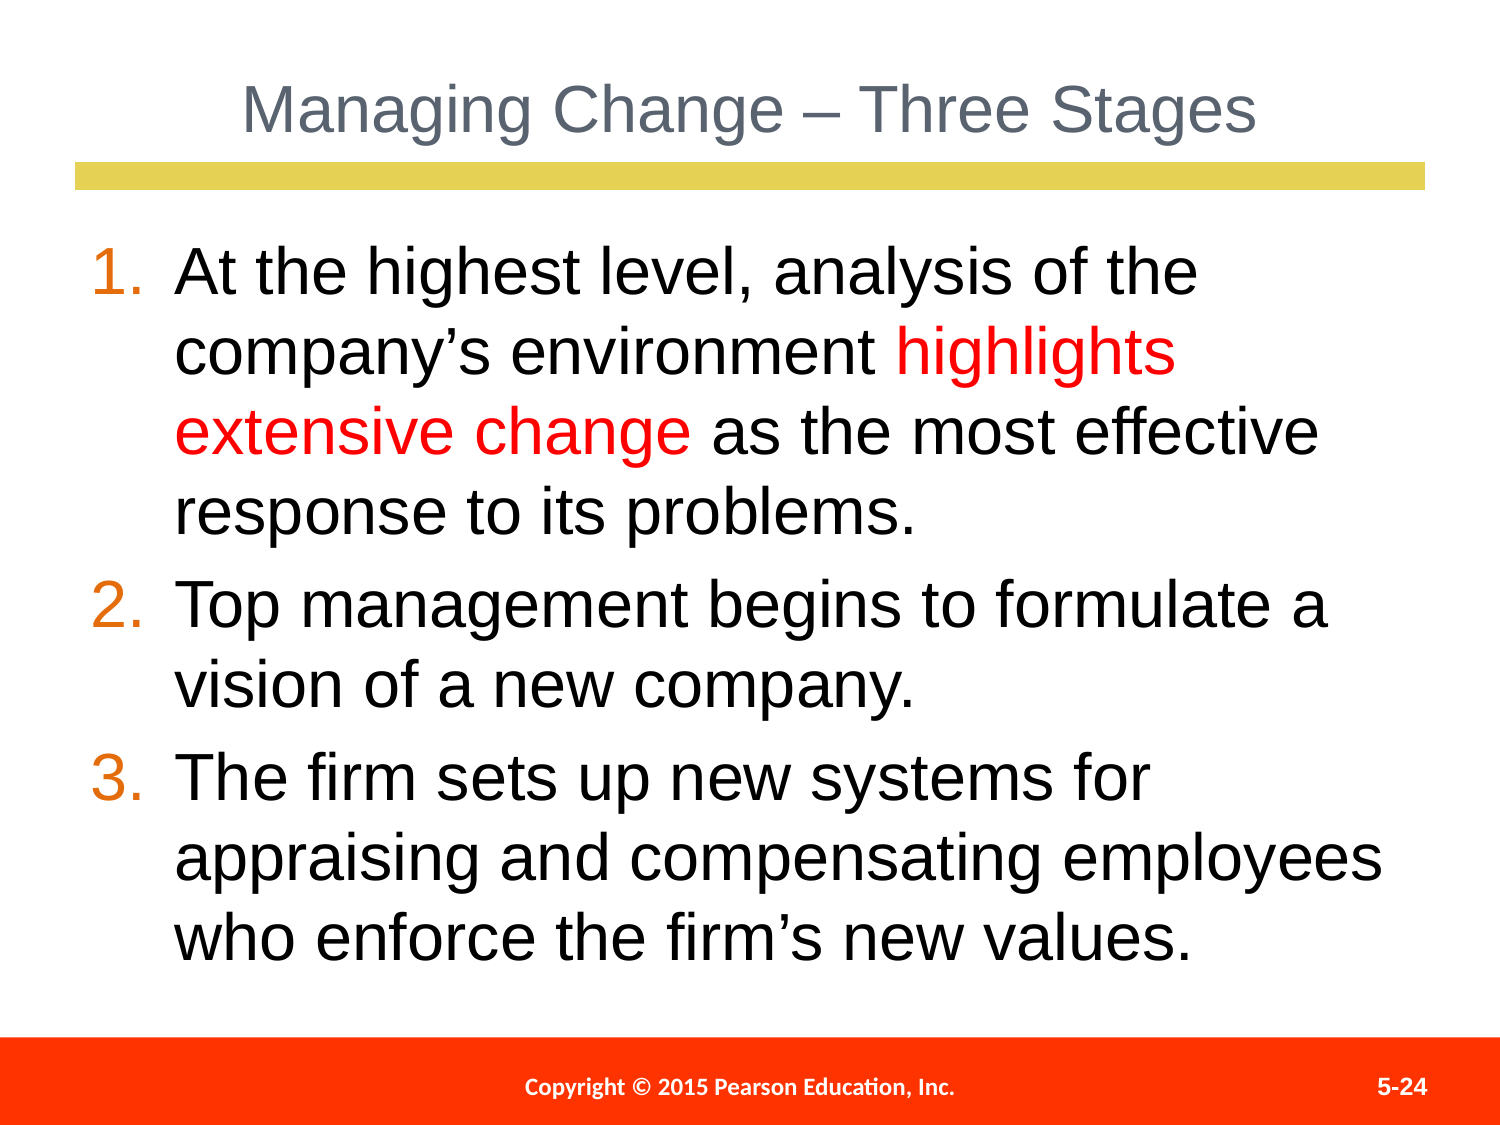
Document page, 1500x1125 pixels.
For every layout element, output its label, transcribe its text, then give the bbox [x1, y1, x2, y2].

title Managing Change – Three Stages [74, 12, 1426, 201]
list At the highest level, analysis of the company’s environment highlights extensive change as the most effective response to its problems. Top management begins to formulate a vision of a new company. The firm sets up new systems for appraising and compensating employees who enforce the firm’s new values. [74, 219, 1426, 1026]
